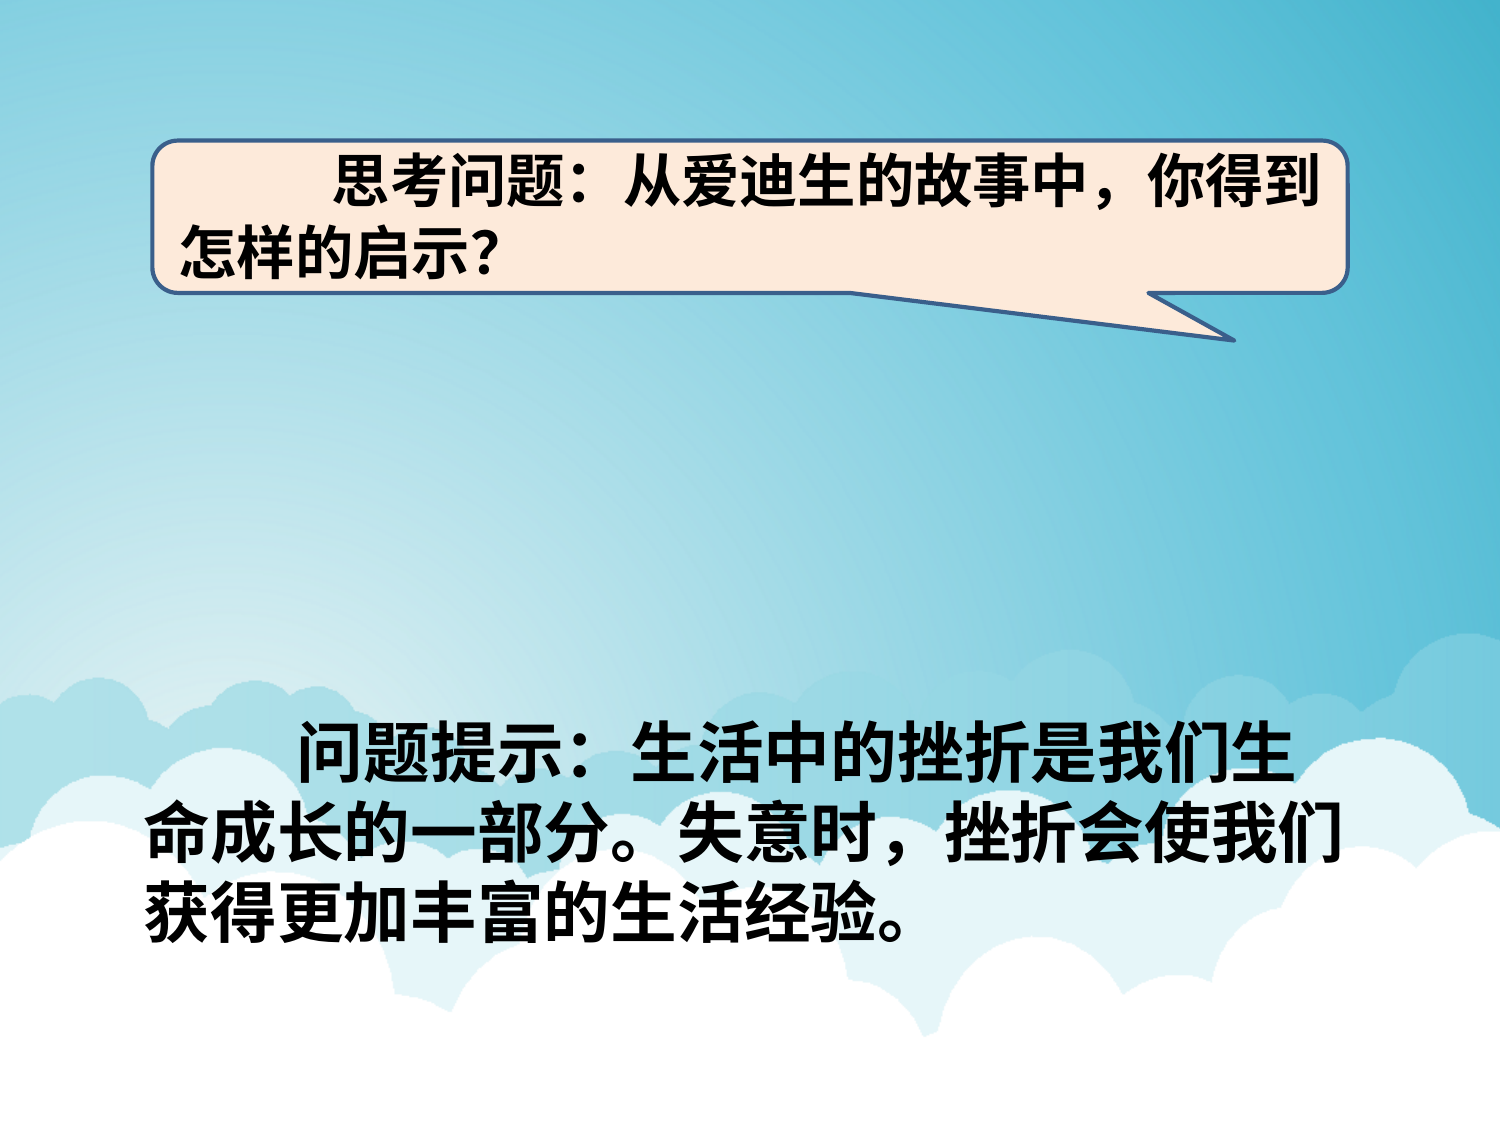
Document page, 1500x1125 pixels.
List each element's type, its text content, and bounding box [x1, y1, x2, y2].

text_box 思考问题：从爱迪生的故事中，你得到怎样的启示？ [163, 128, 1348, 294]
text_box 问题提示：生活中的挫折是我们生命成长的一部分。失意时，挫折会使我们获得更加丰富的生活经验。 [128, 703, 1368, 958]
text_box [150, 142, 163, 291]
picture [0, 0, 1500, 1125]
text_box [170, 294, 1330, 343]
